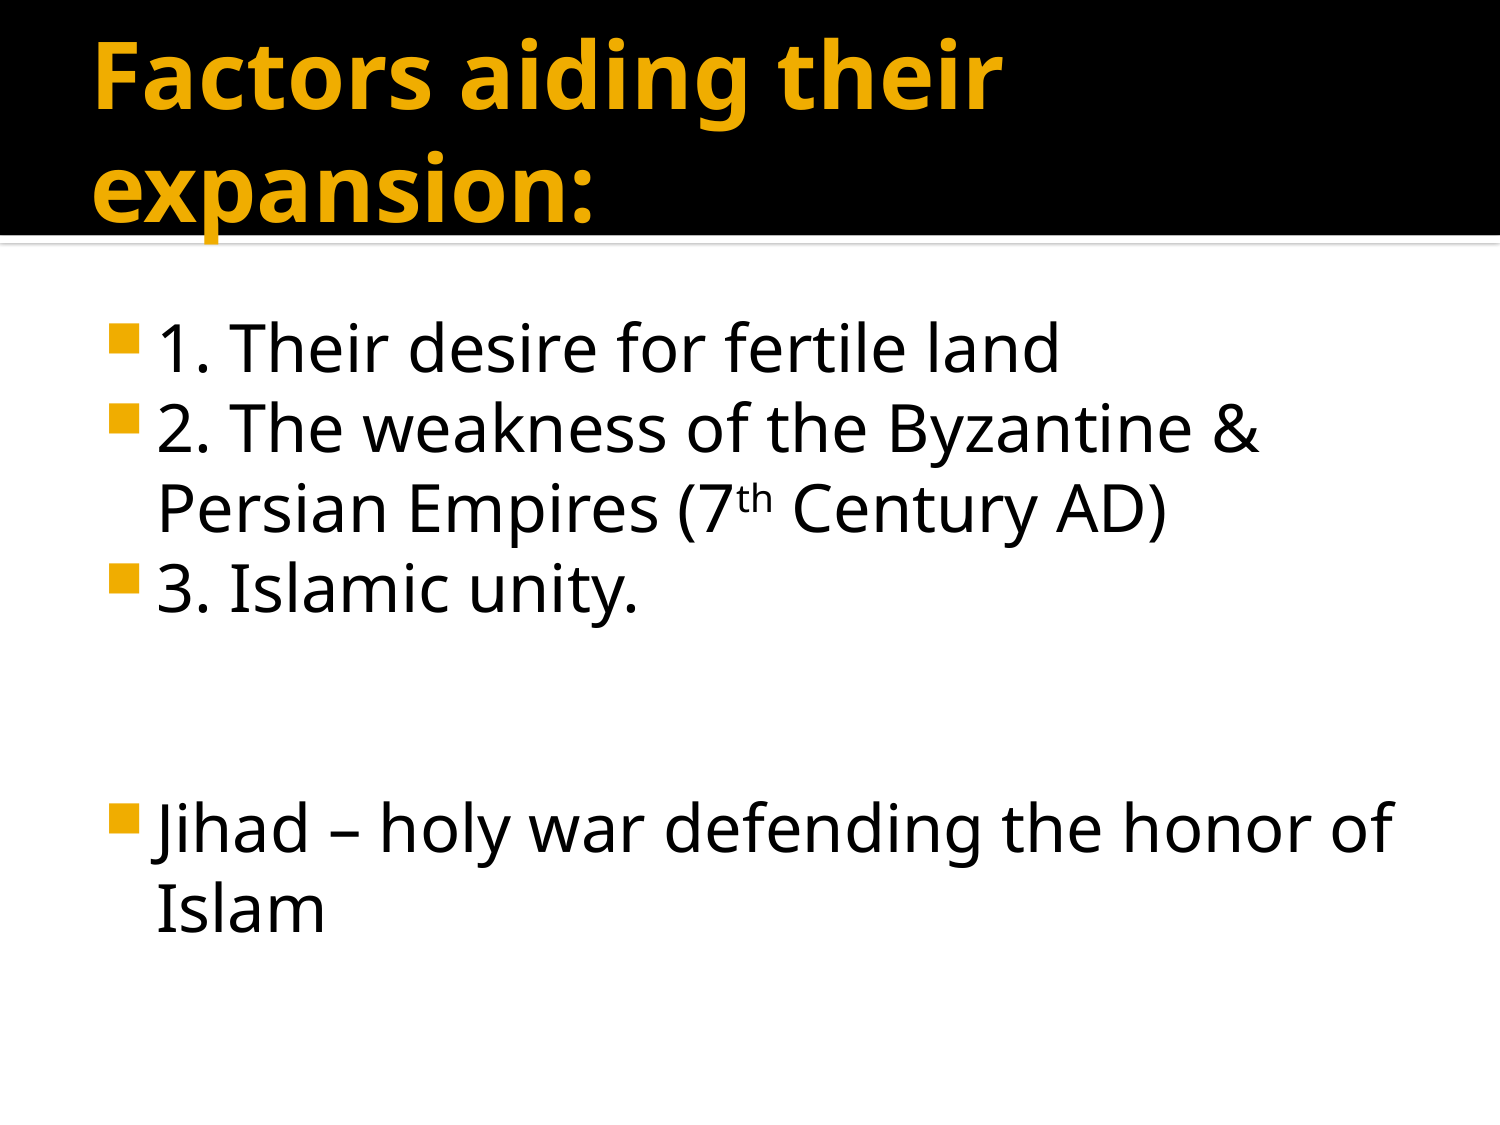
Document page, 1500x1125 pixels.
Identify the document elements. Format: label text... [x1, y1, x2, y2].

list 1. Their desire for fertile land 2. The weakness of the Byzantine & Persian Empires (7th Century AD) 3. Islamic unity. Jihad – holy war defending the honor of Islam [75, 291, 1425, 1050]
title Factors aiding their expansion: [75, 25, 1425, 231]
